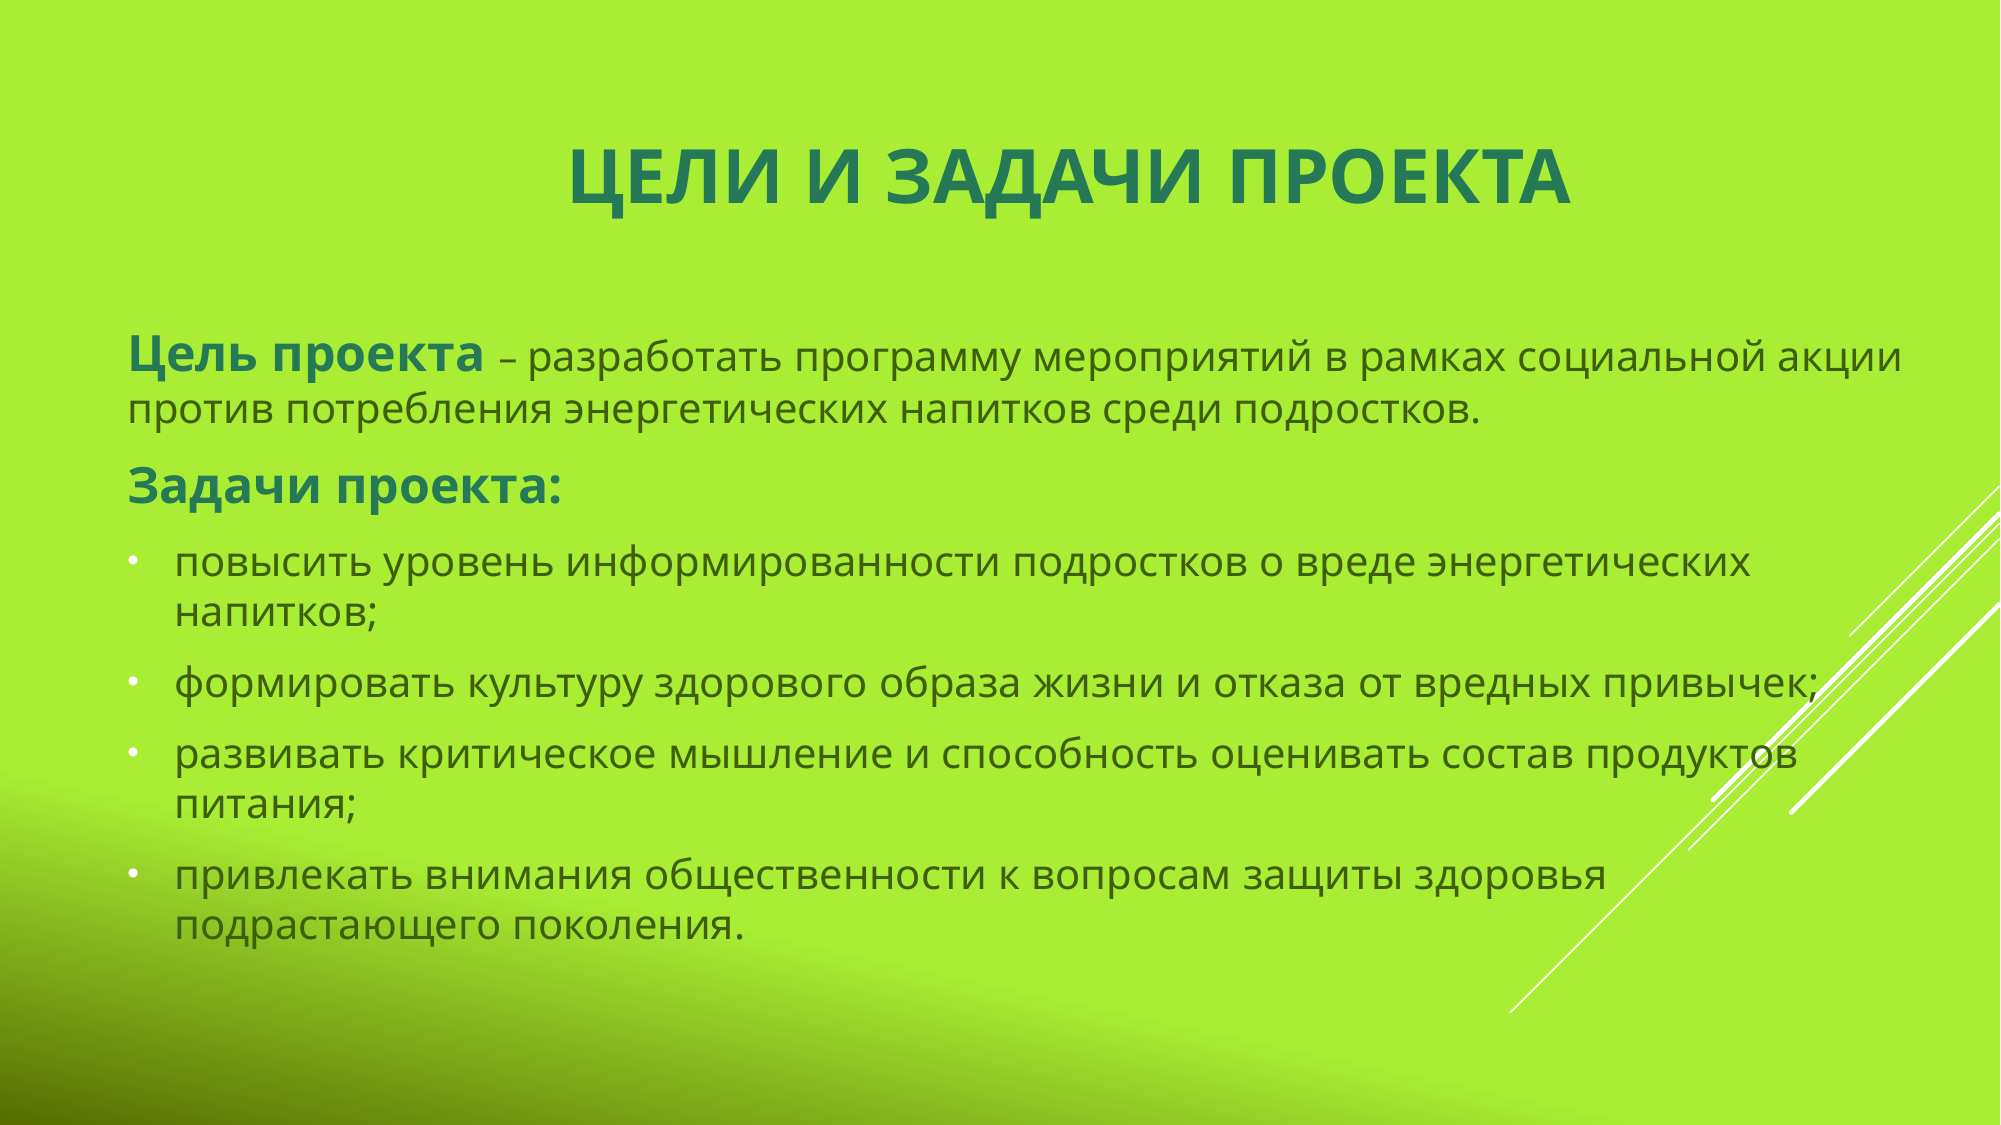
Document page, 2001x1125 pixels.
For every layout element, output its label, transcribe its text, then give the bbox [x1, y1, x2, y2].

list Цель проекта – разработать программу мероприятий в рамках социальной акции против потребления энергетических напитков среди подростков. Задачи проекта: повысить уровень информированности подростков о вреде энергетических напитков; формировать культуру здорового образа жизни и отказа от вредных привычек; развивать критическое мышление и способность оценивать состав продуктов питания; привлекать внимания общественности к вопросам защиты здоровья подрастающего поколения. [112, 313, 1932, 1047]
title Цели и задачи проекта [294, 17, 1844, 226]
